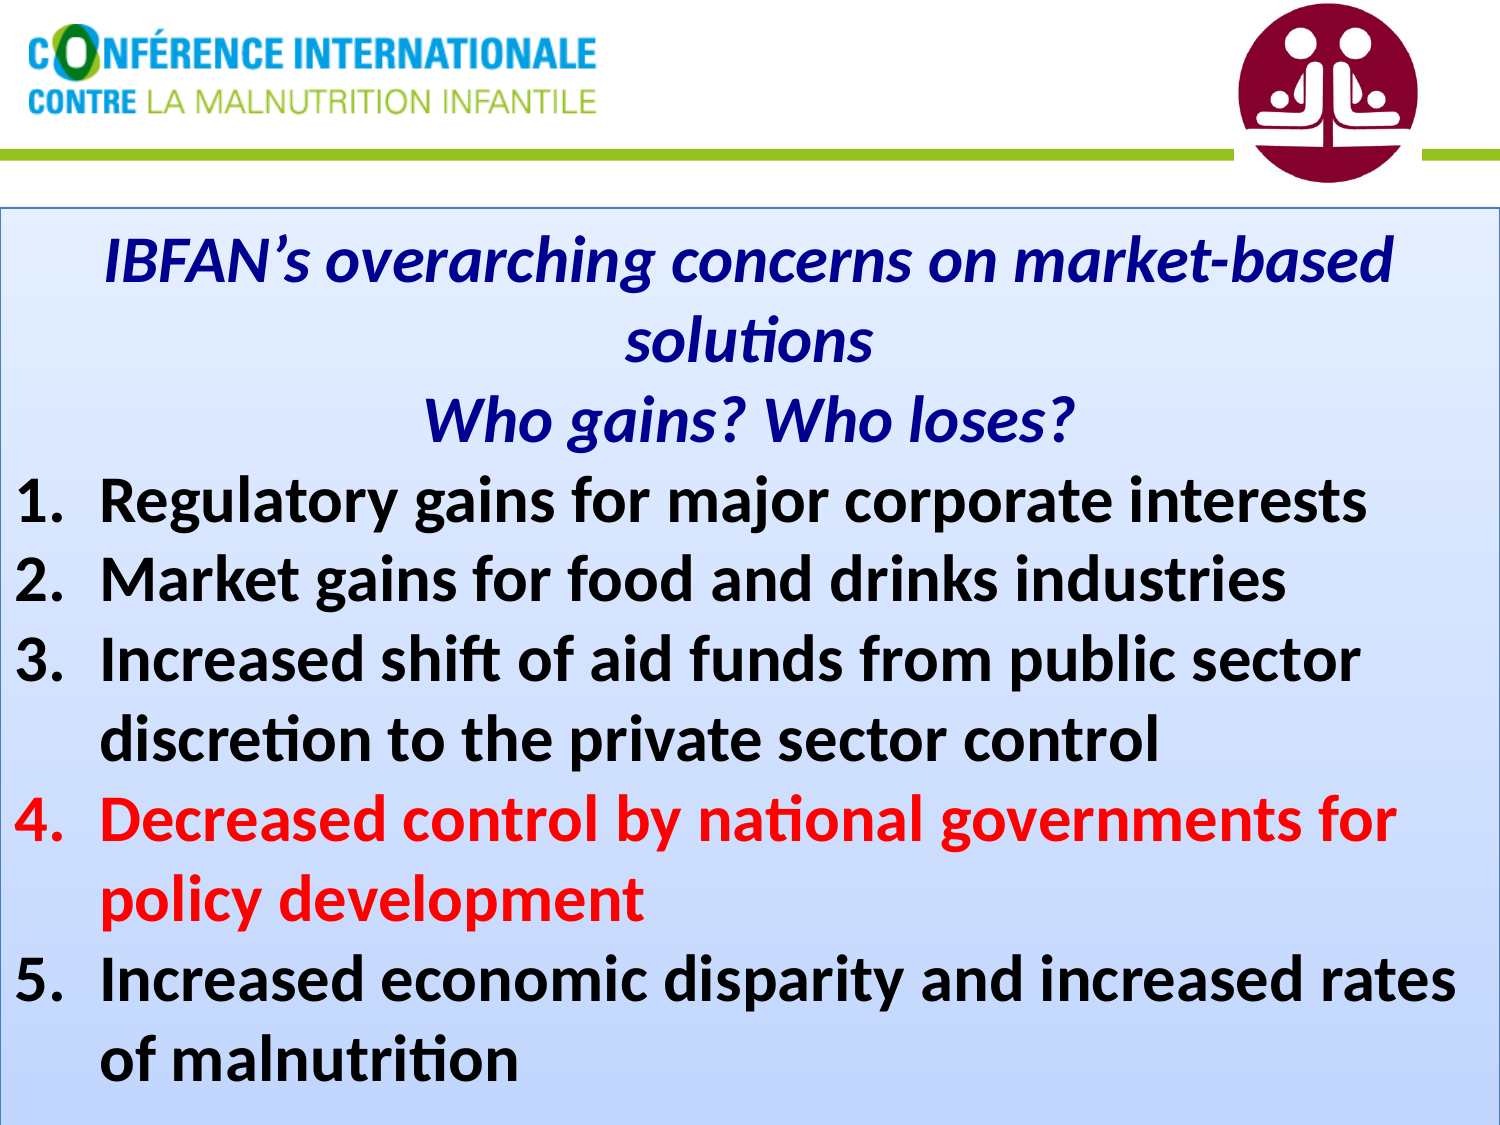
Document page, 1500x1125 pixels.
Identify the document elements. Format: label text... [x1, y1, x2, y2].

picture [1234, 0, 1423, 186]
picture [29, 24, 597, 115]
text_box [0, 147, 1228, 163]
text_box IBFAN’s overarching concerns on market-based solutions Who gains? Who loses? Regulatory gains for major corporate interests Market gains for food and drinks industries Increased shift of aid funds from public sector discretion to the private sector control Decreased control by national governments for policy development Increased economic disparity and increased rates of malnutrition [0, 207, 1500, 1125]
text_box [1426, 147, 1500, 163]
